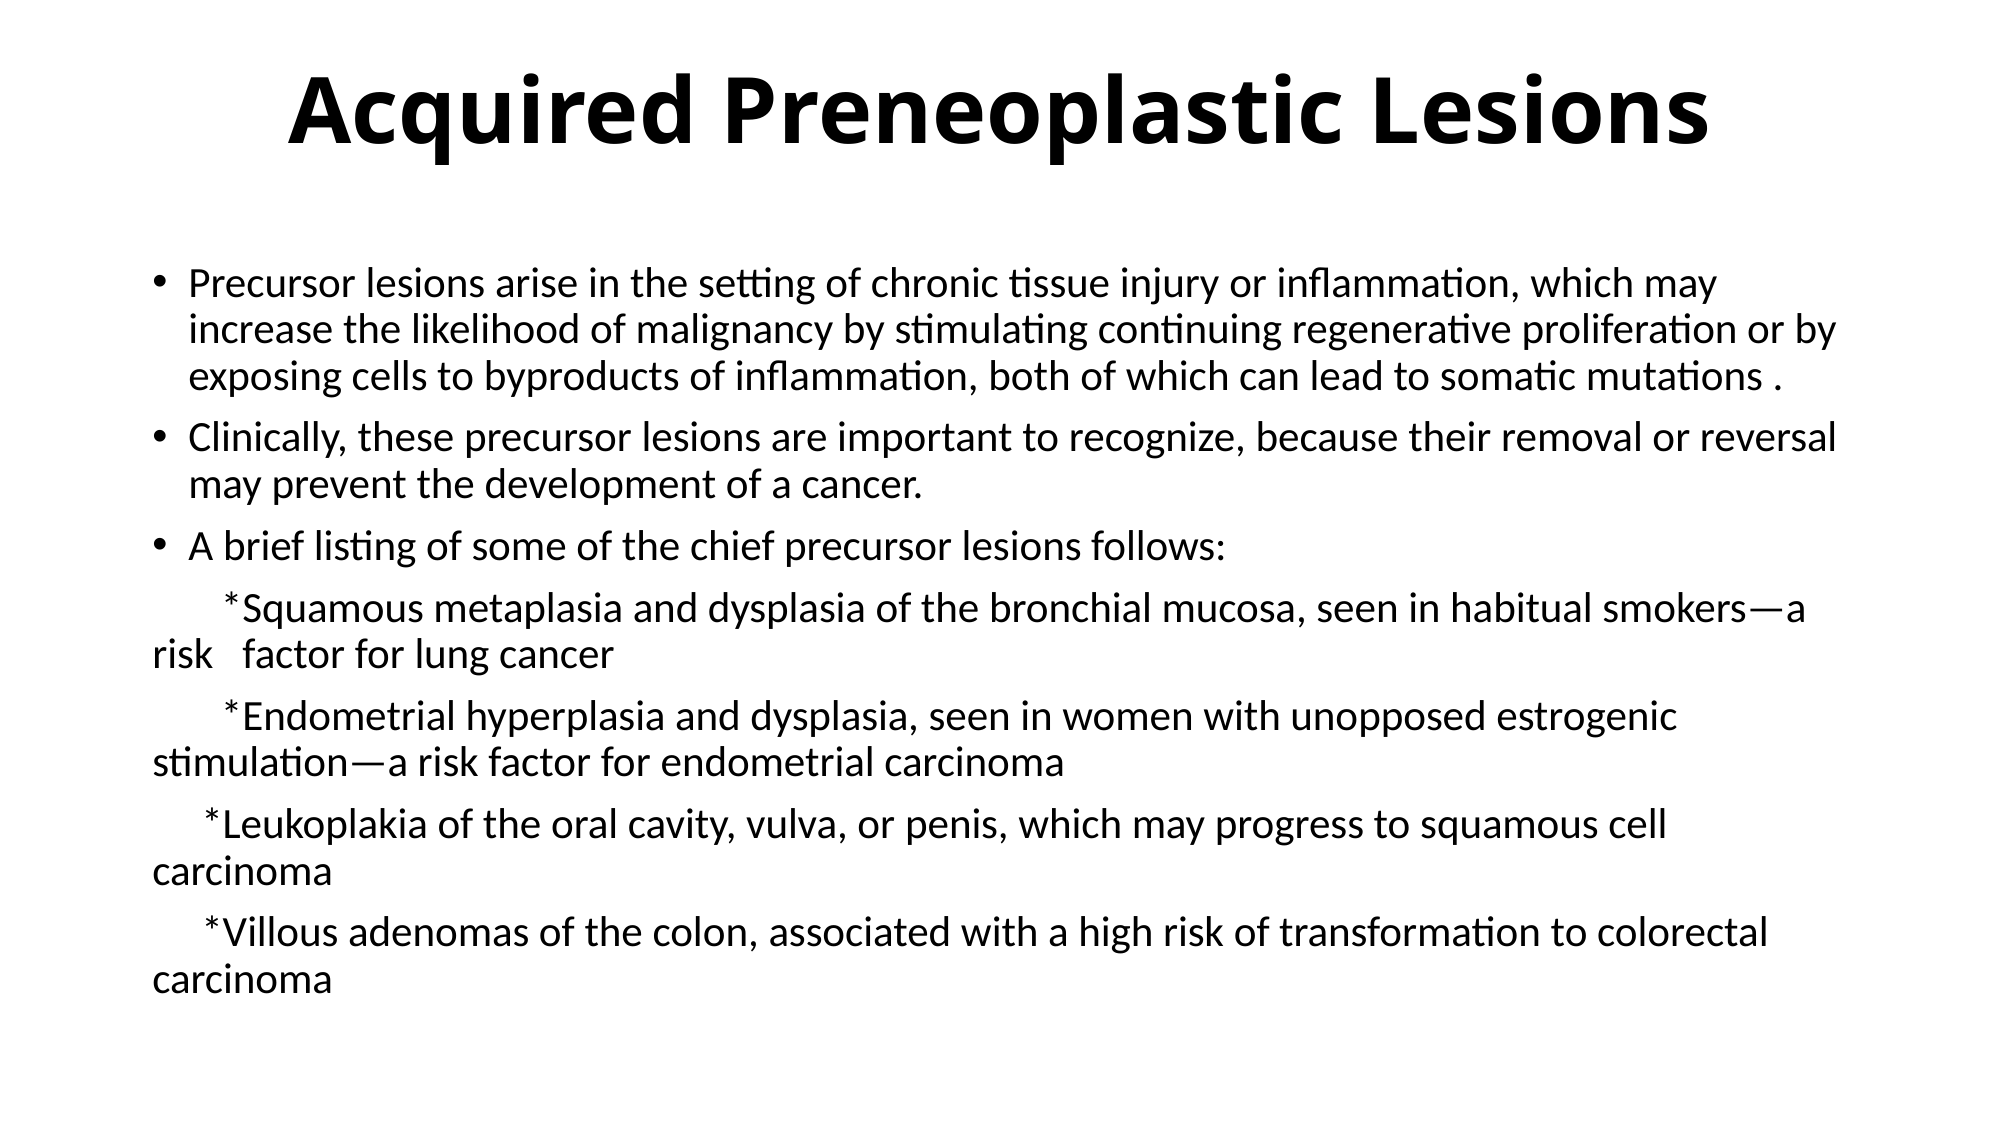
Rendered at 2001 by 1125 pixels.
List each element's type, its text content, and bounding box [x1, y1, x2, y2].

list Precursor lesions arise in the setting of chronic tissue injury or inflammation, which may increase the likelihood of malignancy by stimulating continuing regenerative proliferation or by exposing cells to byproducts of inflammation, both of which can lead to somatic mutations . Clinically, these precursor lesions are important to recognize, because their removal or reversal may prevent the development of a cancer. A brief listing of some of the chief precursor lesions follows: *Squamous metaplasia and dysplasia of the bronchial mucosa, seen in habitual smokers—a risk factor for lung cancer *Endometrial hyperplasia and dysplasia, seen in women with unopposed estrogenic stimulation—a risk factor for endometrial carcinoma *Leukoplakia of the oral cavity, vulva, or penis, which may progress to squamous cell carcinoma *Villous adenomas of the colon, associated with a high risk of transformation to colorectal carcinoma [137, 252, 1863, 1014]
title Acquired Preneoplastic Lesions [137, 59, 1863, 252]
